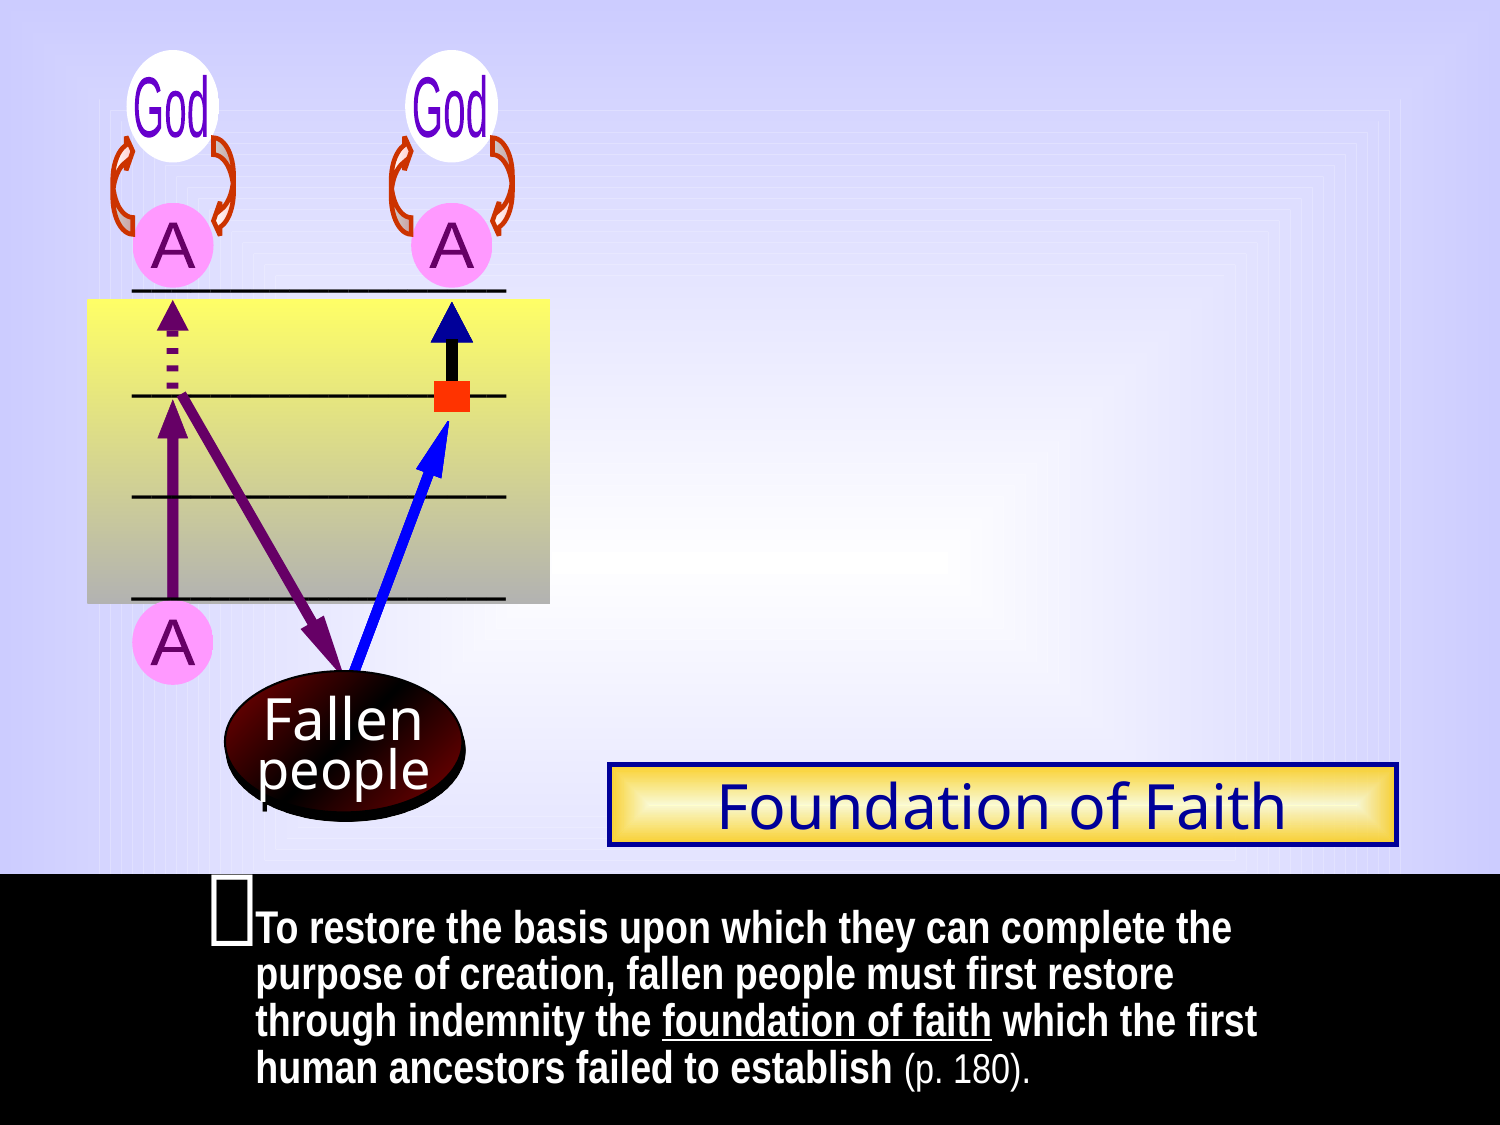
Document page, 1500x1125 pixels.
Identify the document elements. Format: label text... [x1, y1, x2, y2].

text_box [609, 764, 1397, 845]
text_box [0, 875, 1500, 1125]
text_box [74, 49, 563, 813]
text_box Foundation of Faith [632, 771, 1374, 850]
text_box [187, 885, 1288, 1101]
